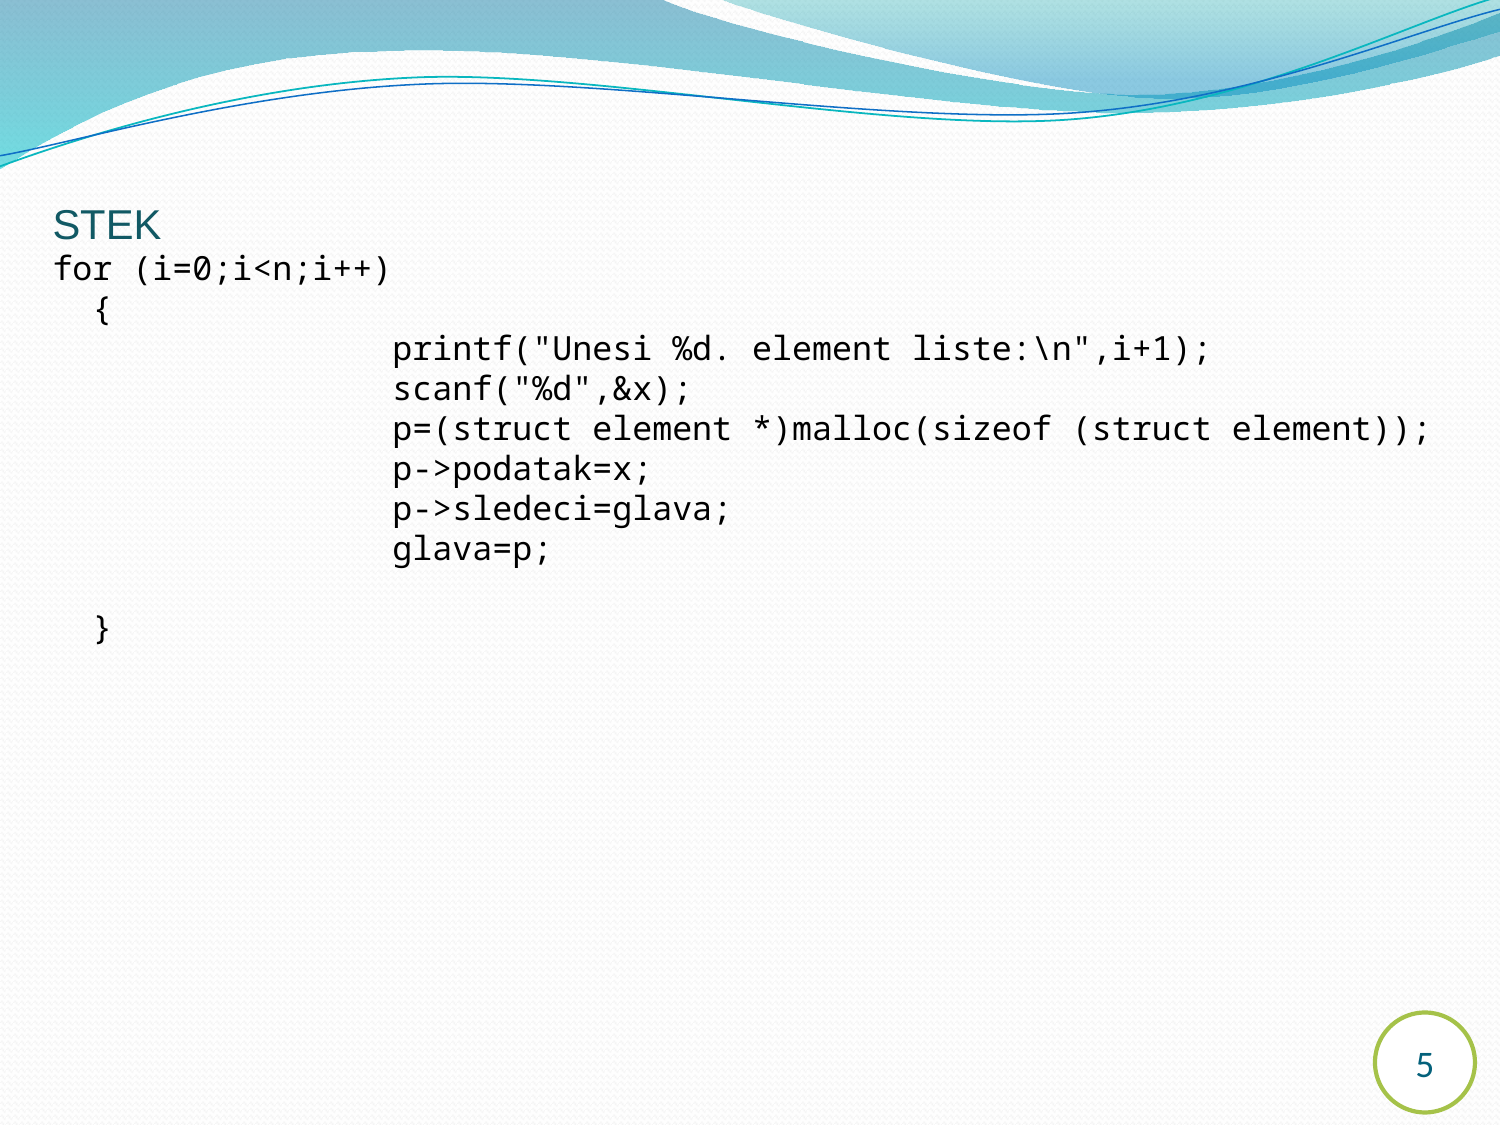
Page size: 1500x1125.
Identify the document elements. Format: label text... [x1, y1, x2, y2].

text_box STEK for (i=0;i<n;i++) { printf("Unesi %d. element liste:\n",i+1); scanf("%d",&x); p=(struct element *)malloc(sizeof (struct element)); p->podatak=x; p->sledeci=glava; glava=p; } [37, 149, 1463, 1100]
text_box 5 [1372, 1010, 1478, 1115]
